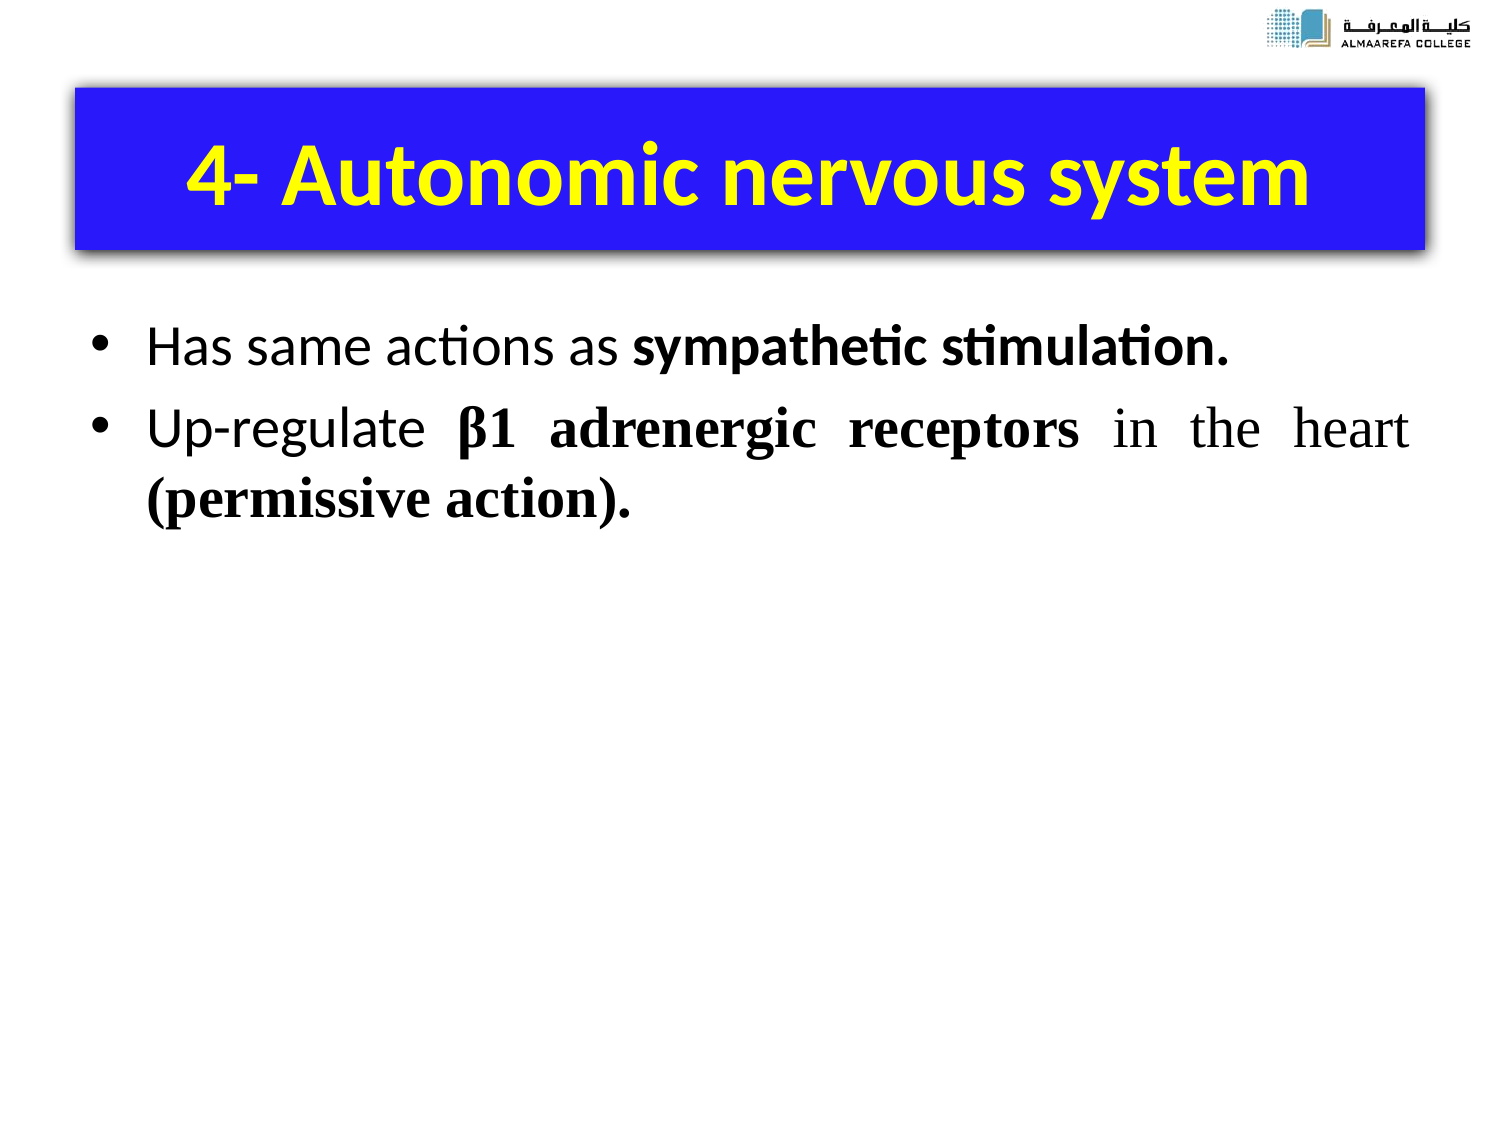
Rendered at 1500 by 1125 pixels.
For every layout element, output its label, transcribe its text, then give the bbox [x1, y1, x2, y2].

list Has same actions as sympathetic stimulation. Up-regulate β1 adrenergic receptors in the heart (permissive action). [75, 299, 1425, 1005]
title 4- Autonomic nervous system [75, 87, 1425, 250]
picture [1262, 0, 1475, 65]
